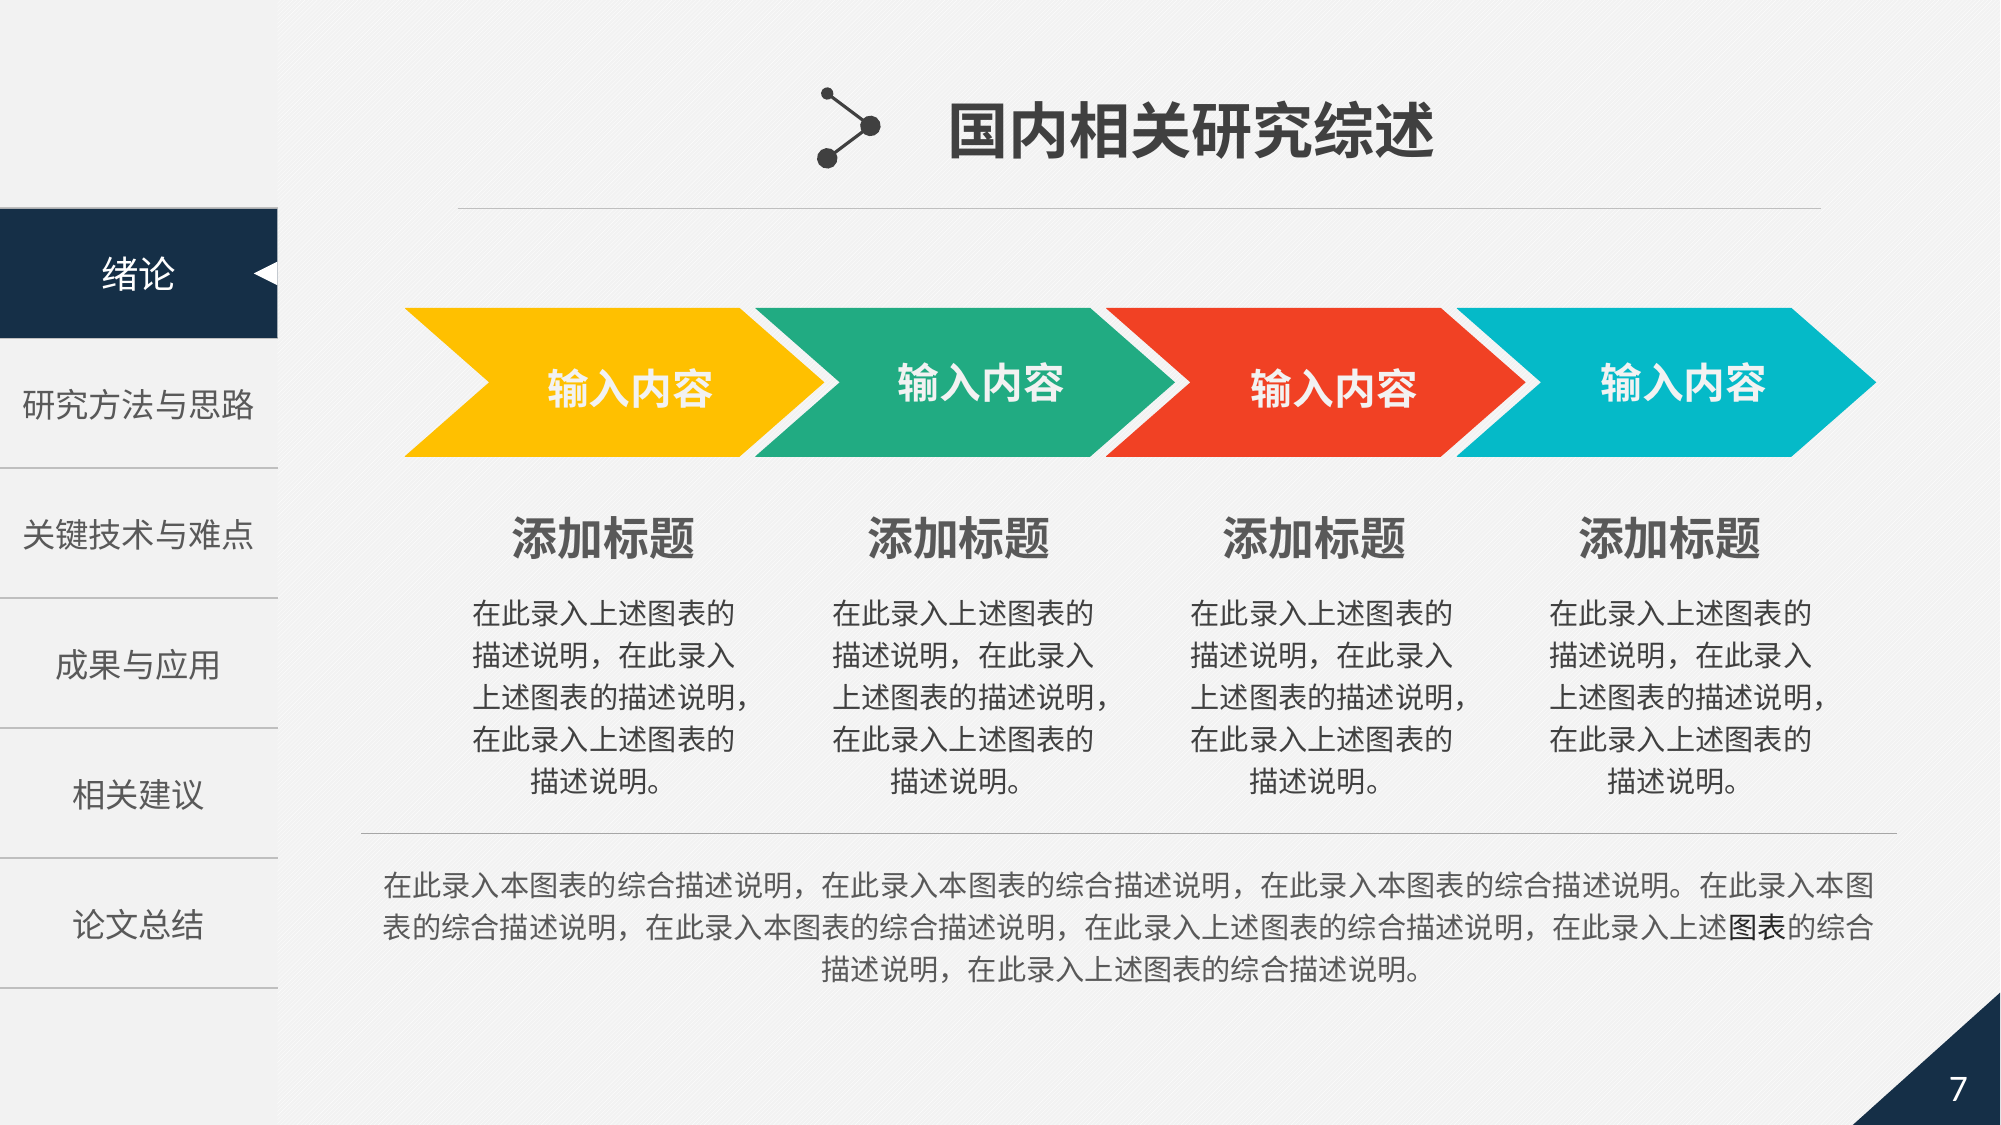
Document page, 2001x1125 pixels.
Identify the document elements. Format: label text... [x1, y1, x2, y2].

text_box 在此录入上述图表的描述说明，在此录入上述图表的描述说明，在此录入上述图表的描述说明。 [809, 580, 1118, 806]
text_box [827, 93, 871, 159]
text_box 添加标题 [1563, 502, 1777, 573]
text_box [1106, 307, 1526, 457]
text_box 在此录入上述图表的描述说明，在此录入上述图表的描述说明，在此录入上述图表的描述说明。 [447, 580, 761, 806]
text_box 添加标题 [852, 502, 1066, 573]
text_box 在此录入上述图表的描述说明，在此录入上述图表的描述说明，在此录入上述图表的描述说明。 [1527, 580, 1835, 806]
text_box 添加标题 [1207, 502, 1421, 573]
text_box 国内相关研究综述 [932, 84, 1451, 173]
text_box 在此录入本图表的综合描述说明，在此录入本图表的综合描述说明，在此录入本图表的综合描述说明。在此录入本图表的综合描述说明，在此录入本图表的综合描述说明，在此录入上述图表的综合描述说明，在此录入上述图表的综合描述说明，在此录入上述图表的综合描述说明。 [359, 853, 1899, 995]
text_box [1526, 307, 1877, 457]
text_box 添加标题 [496, 502, 710, 573]
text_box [404, 307, 825, 457]
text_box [825, 307, 1106, 457]
text_box 在此录入上述图表的描述说明，在此录入上述图表的描述说明，在此录入上述图表的描述说明。 [1167, 580, 1478, 806]
